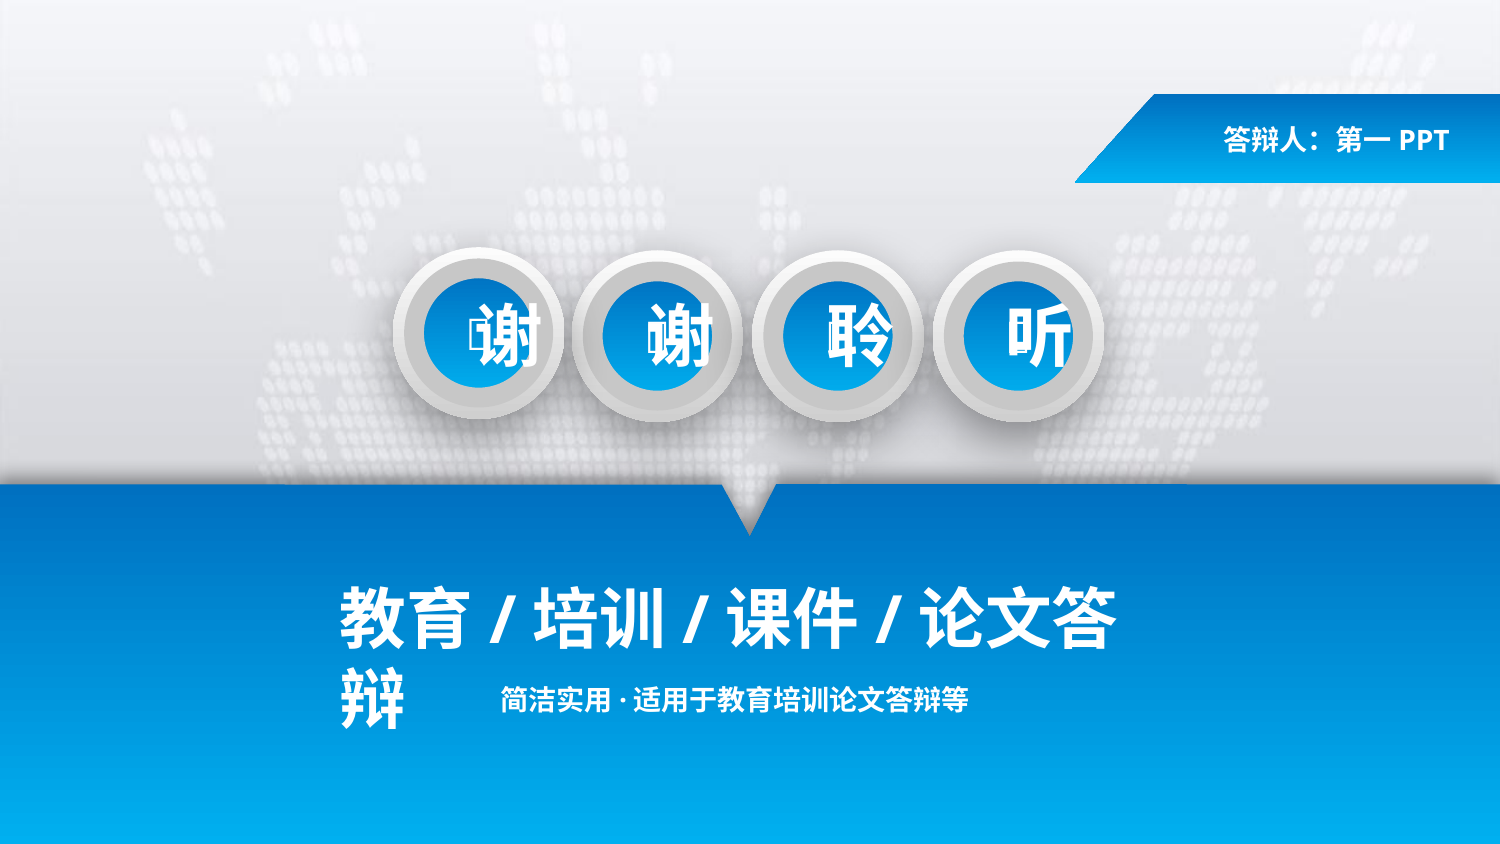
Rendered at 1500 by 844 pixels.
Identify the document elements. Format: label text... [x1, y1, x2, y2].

text_box 简洁实用·适用于教育培训论文答辩等 [489, 676, 1010, 722]
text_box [1074, 93, 1500, 183]
text_box [0, 481, 1500, 844]
text_box 教育/培训/课件/论文答辩 [325, 569, 1174, 745]
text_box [571, 250, 744, 423]
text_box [392, 246, 565, 420]
picture [0, 0, 1500, 531]
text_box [932, 250, 1105, 423]
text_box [751, 250, 924, 423]
